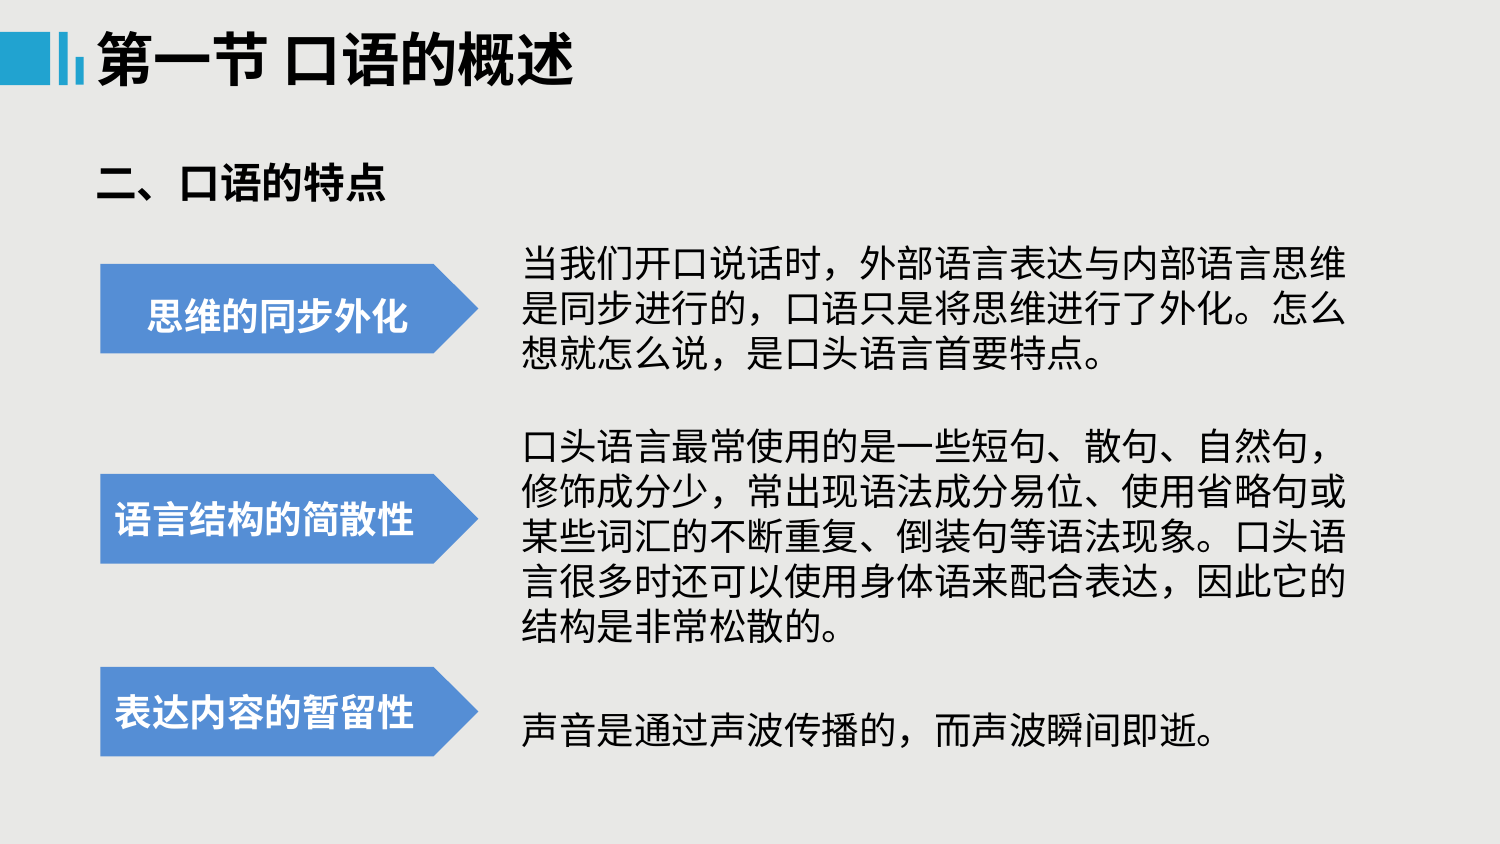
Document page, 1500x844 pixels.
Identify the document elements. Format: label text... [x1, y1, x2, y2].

text_box [74, 55, 83, 87]
text_box 当我们开口说话时，外部语言表达与内部语言思维是同步进行的，口语只是将思维进行了外化。怎么想就怎么说，是口头语言首要特点。 [506, 232, 1388, 383]
text_box [0, 30, 52, 87]
text_box 思维的同步外化 [98, 261, 481, 356]
text_box [57, 30, 70, 87]
text_box 语言结构的简散性 [98, 471, 481, 566]
text_box 声音是通过声波传播的，而声波瞬间即逝。 [506, 677, 1388, 760]
text_box 口头语言最常使用的是一些短句、散句、自然句，修饰成分少，常出现语法成分易位、使用省略句或某些词汇的不断重复、倒装句等语法现象。口头语言很多时还可以使用身体语来配合表达，因此它的结构是非常松散的。 [506, 415, 1388, 656]
text_box 表达内容的暂留性 [98, 664, 481, 759]
text_box 第一节 口语的概述 [83, 17, 1412, 99]
text_box 二、口语的特点 [83, 126, 526, 213]
